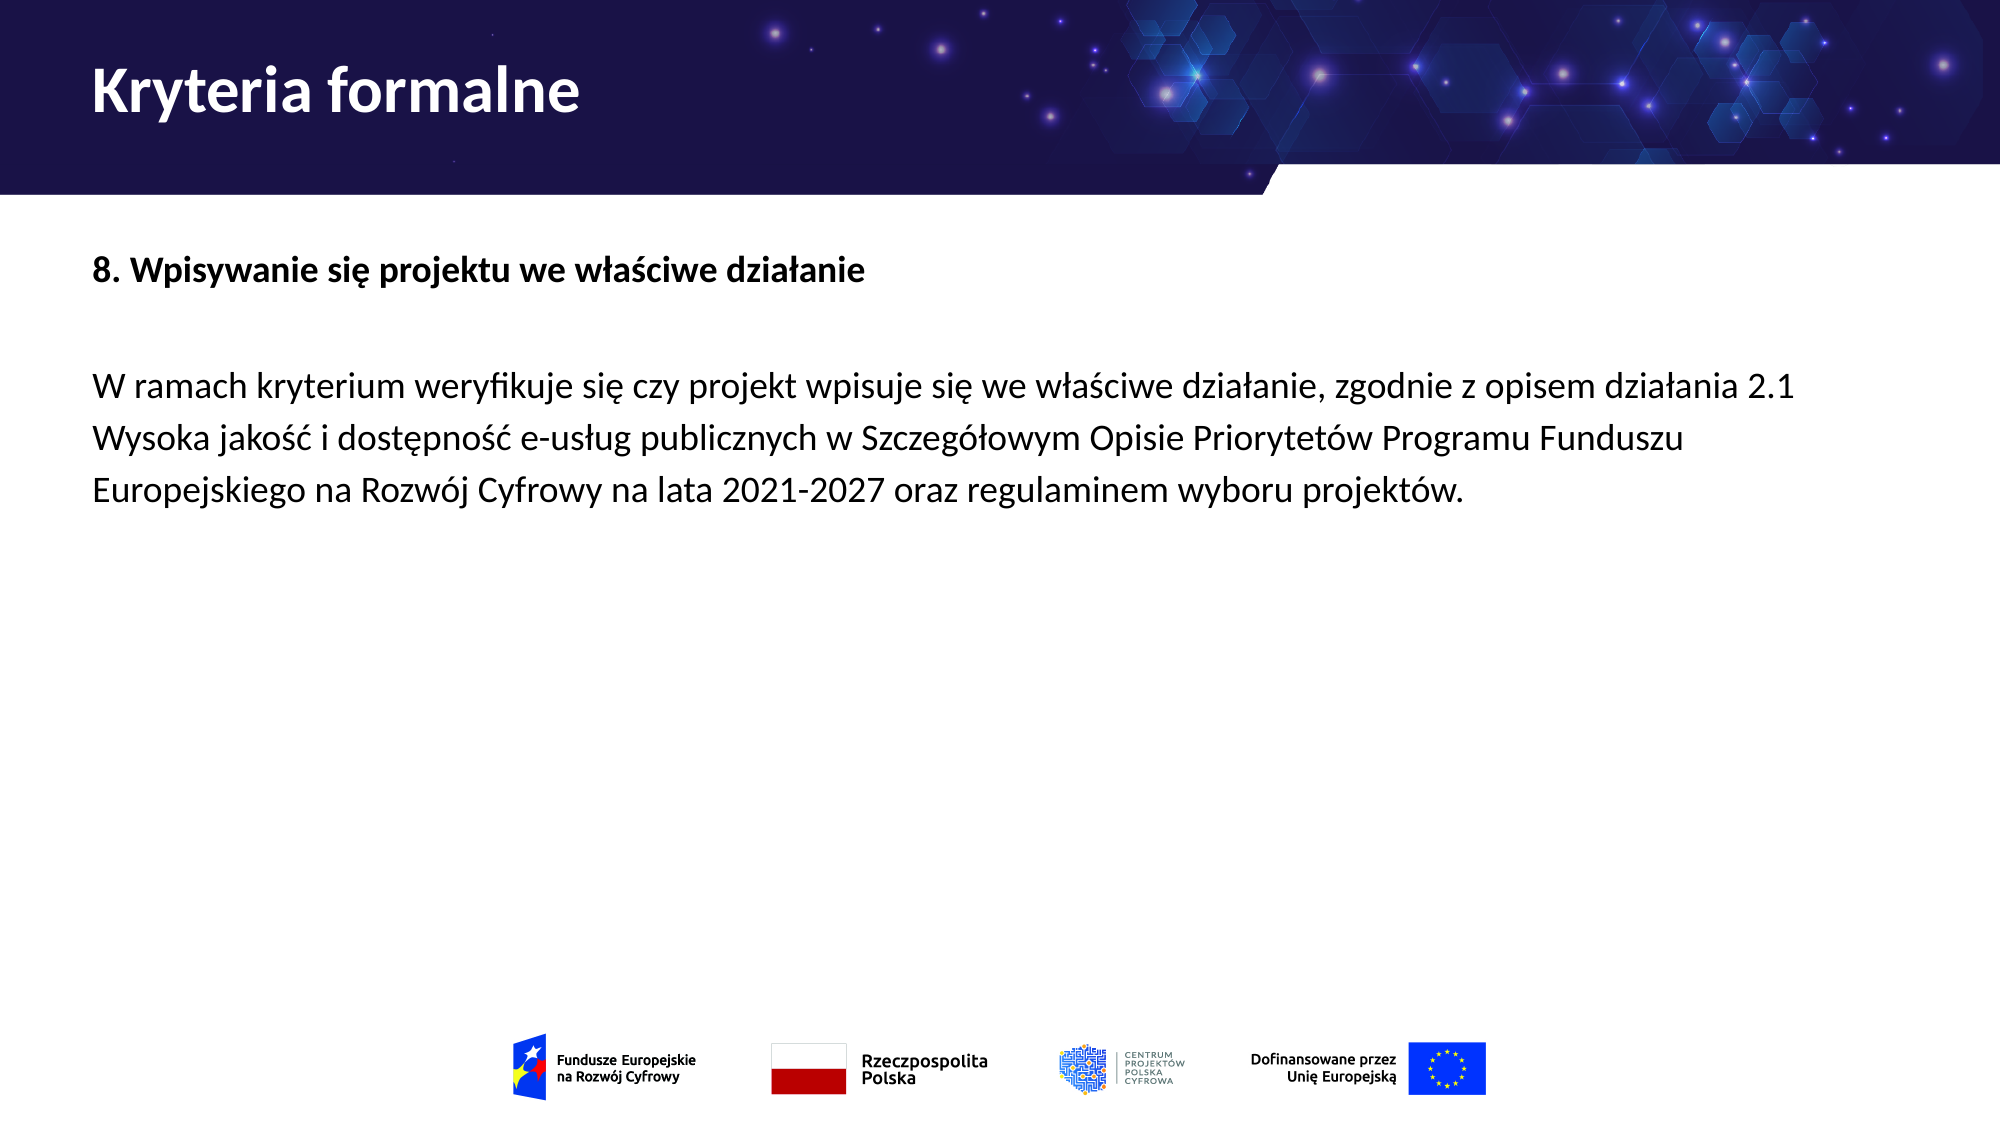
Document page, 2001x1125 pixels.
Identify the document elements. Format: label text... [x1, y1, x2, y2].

picture [491, 1011, 1509, 1122]
picture [0, 0, 2000, 195]
title Kryteria formalne [77, 46, 1863, 136]
list 8. Wpisywanie się projektu we właściwe działanie W ramach kryterium weryfikuje się czy projekt wpisuje się we właściwe działanie, zgodnie z opisem działania 2.1 Wysoka jakość i dostępność e-usług publicznych w Szczegółowym Opisie Priorytetów Programu Funduszu Europejskiego na Rozwój Cyfrowy na lata 2021-2027 oraz regulaminem wyboru projektów. [77, 231, 1916, 906]
